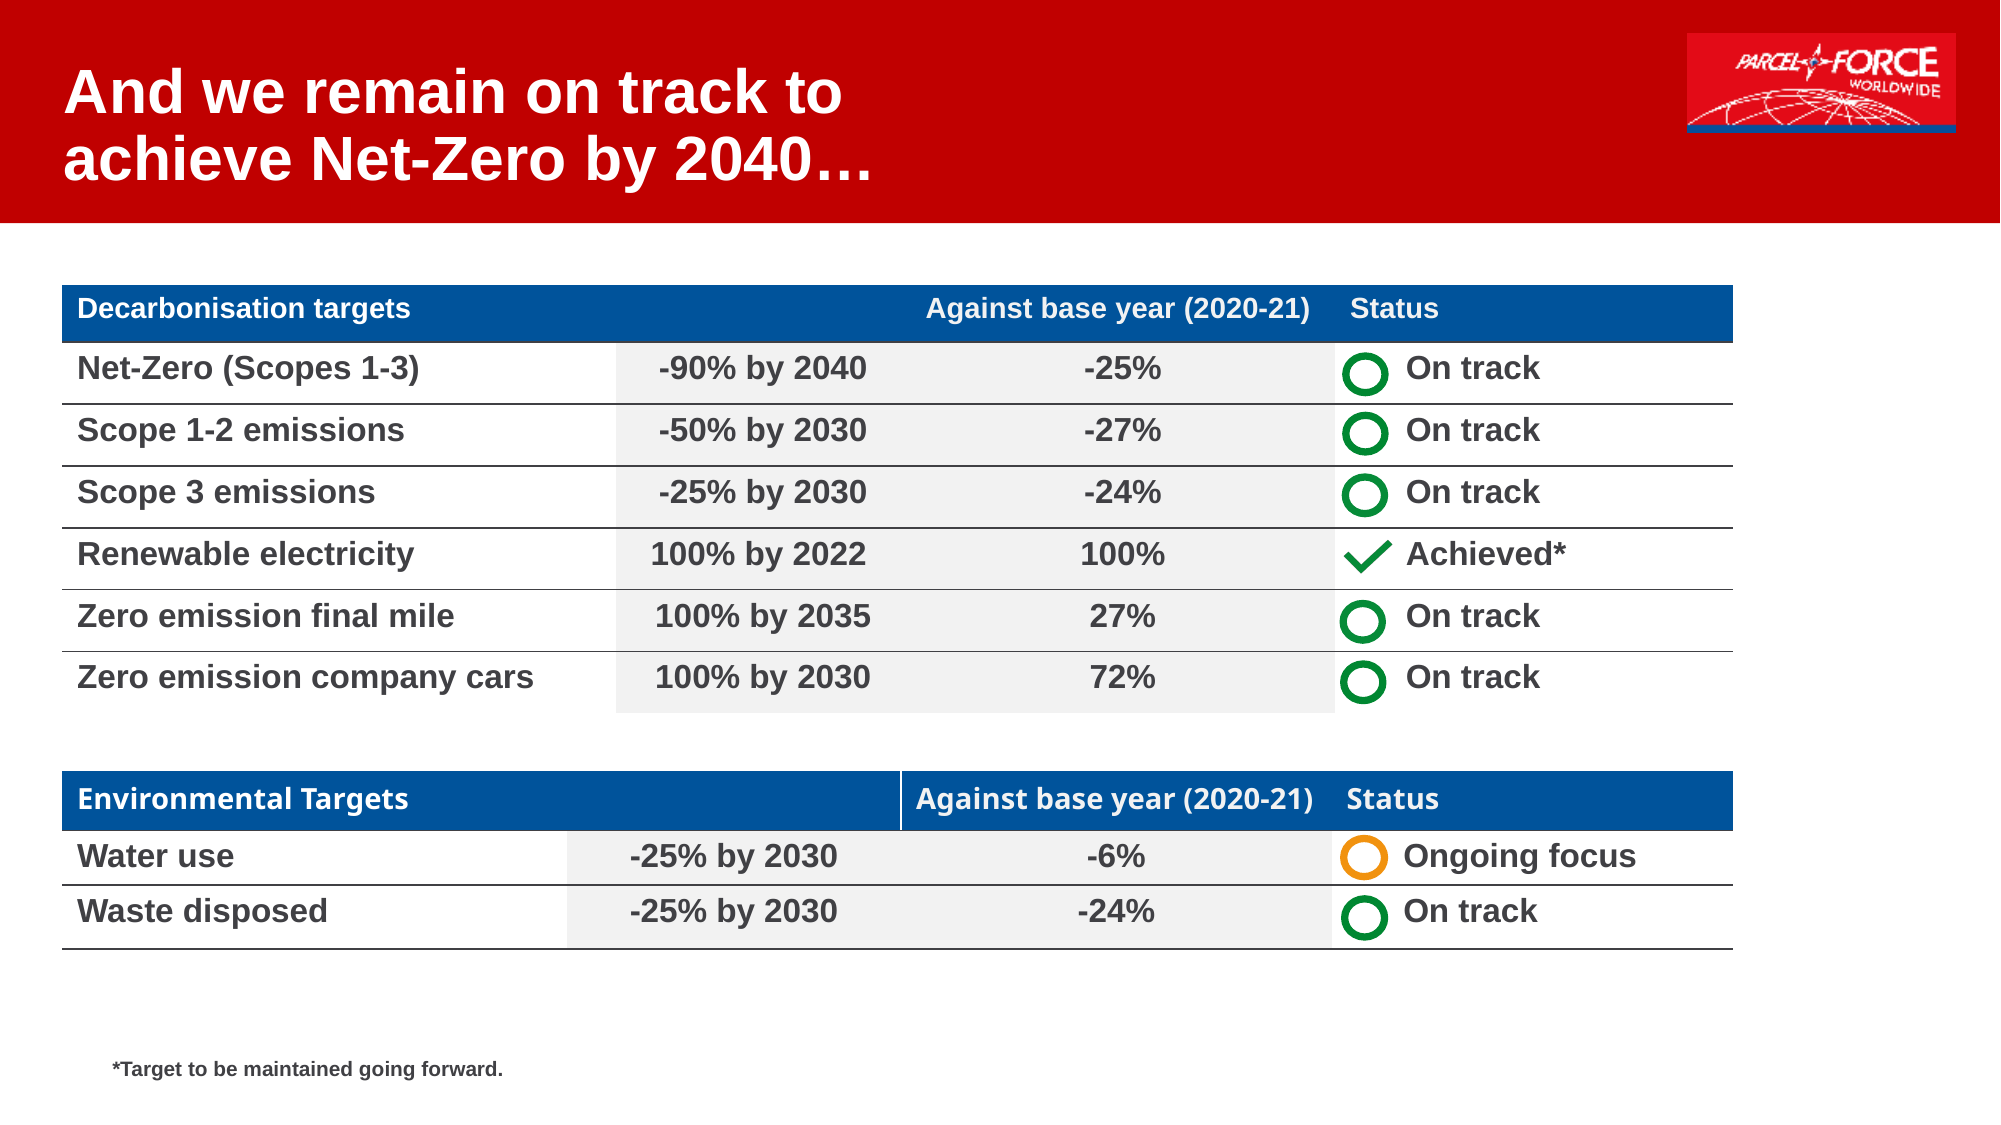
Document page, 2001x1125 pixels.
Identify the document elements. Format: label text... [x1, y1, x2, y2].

table_header Status [1332, 771, 1733, 830]
table_cell On track [1388, 886, 1733, 948]
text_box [1343, 355, 1393, 701]
table_cell 27% [911, 590, 1335, 651]
table_cell On track [1396, 405, 1733, 465]
table_cell -25% by 2030 [616, 467, 911, 527]
table_cell -27% [911, 405, 1335, 465]
table_cell -50% by 2030 [616, 405, 911, 465]
table_cell 100% [911, 529, 1335, 589]
table_cell Zero emission company cars [62, 652, 616, 713]
table_cell -24% [901, 886, 1332, 948]
table_cell Renewable electricity [62, 529, 616, 589]
table_cell -25% by 2030 [567, 886, 901, 948]
table_cell On track [1391, 652, 1733, 713]
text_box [1343, 838, 1385, 938]
table_cell -6% [901, 831, 1332, 884]
table_cell Achieved* [1396, 529, 1733, 589]
table_cell 100% by 2030 [616, 652, 911, 713]
table_cell Ongoing focus [1388, 831, 1733, 884]
table_cell [1332, 831, 1388, 884]
table_cell -90% by 2040 [616, 343, 911, 403]
table_header Decarbonisation targets [62, 285, 911, 341]
table_cell [1332, 886, 1388, 948]
table_cell Waste disposed [62, 886, 567, 948]
text_box [0, 0, 2000, 225]
table_cell -24% [911, 467, 1335, 527]
table_header Status [1335, 285, 1733, 341]
picture [1687, 33, 1956, 134]
table_cell -25% by 2030 [567, 831, 901, 884]
title And we remain on track to achieve Net-Zero by 2040… [63, 59, 972, 205]
table_header Against base year (2020-21) [902, 771, 1332, 830]
table_cell 72% [911, 652, 1335, 713]
table_header Environmental Targets [62, 771, 900, 830]
table_cell Zero emission final mile [62, 590, 616, 651]
table_cell 100% by 2022 [616, 529, 911, 589]
text_box *Target to be maintained going forward. [112, 1058, 1389, 1096]
table_cell [1335, 343, 1391, 403]
table_header Against base year (2020-21) [911, 285, 1335, 341]
table_cell [1335, 652, 1391, 713]
table_cell Water use [62, 831, 567, 884]
table_cell On track [1391, 343, 1733, 403]
table_cell Net-Zero (Scopes 1-3) [62, 343, 616, 403]
table_cell -25% [911, 343, 1335, 403]
table_cell On track [1396, 467, 1733, 527]
table_cell 100% by 2035 [616, 590, 911, 651]
table_cell Scope 1-2 emissions [62, 405, 616, 465]
table_cell On track [1396, 590, 1733, 651]
table_cell Scope 3 emissions [62, 467, 616, 527]
